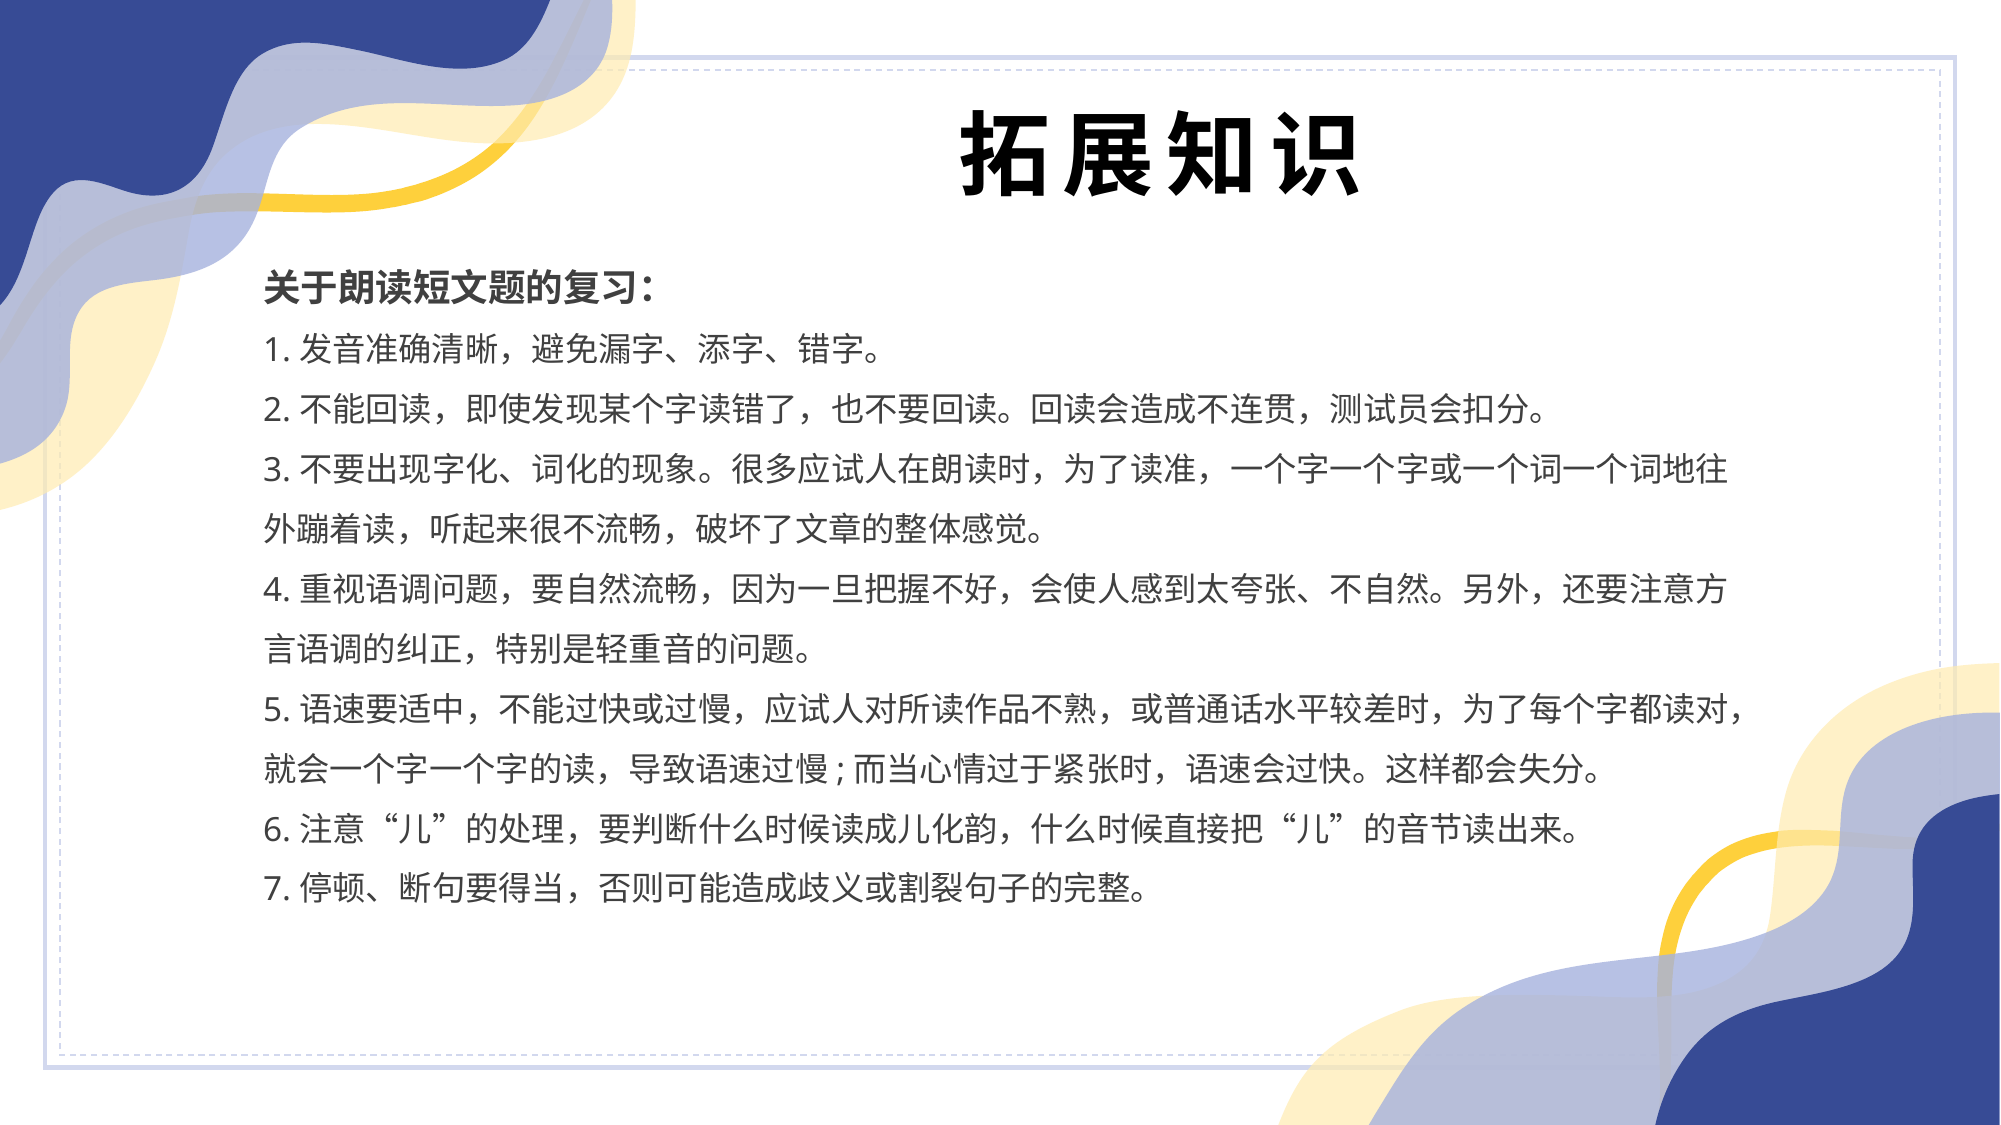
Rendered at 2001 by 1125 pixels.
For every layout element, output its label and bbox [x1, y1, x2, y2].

text_box [0, 0, 2000, 1125]
